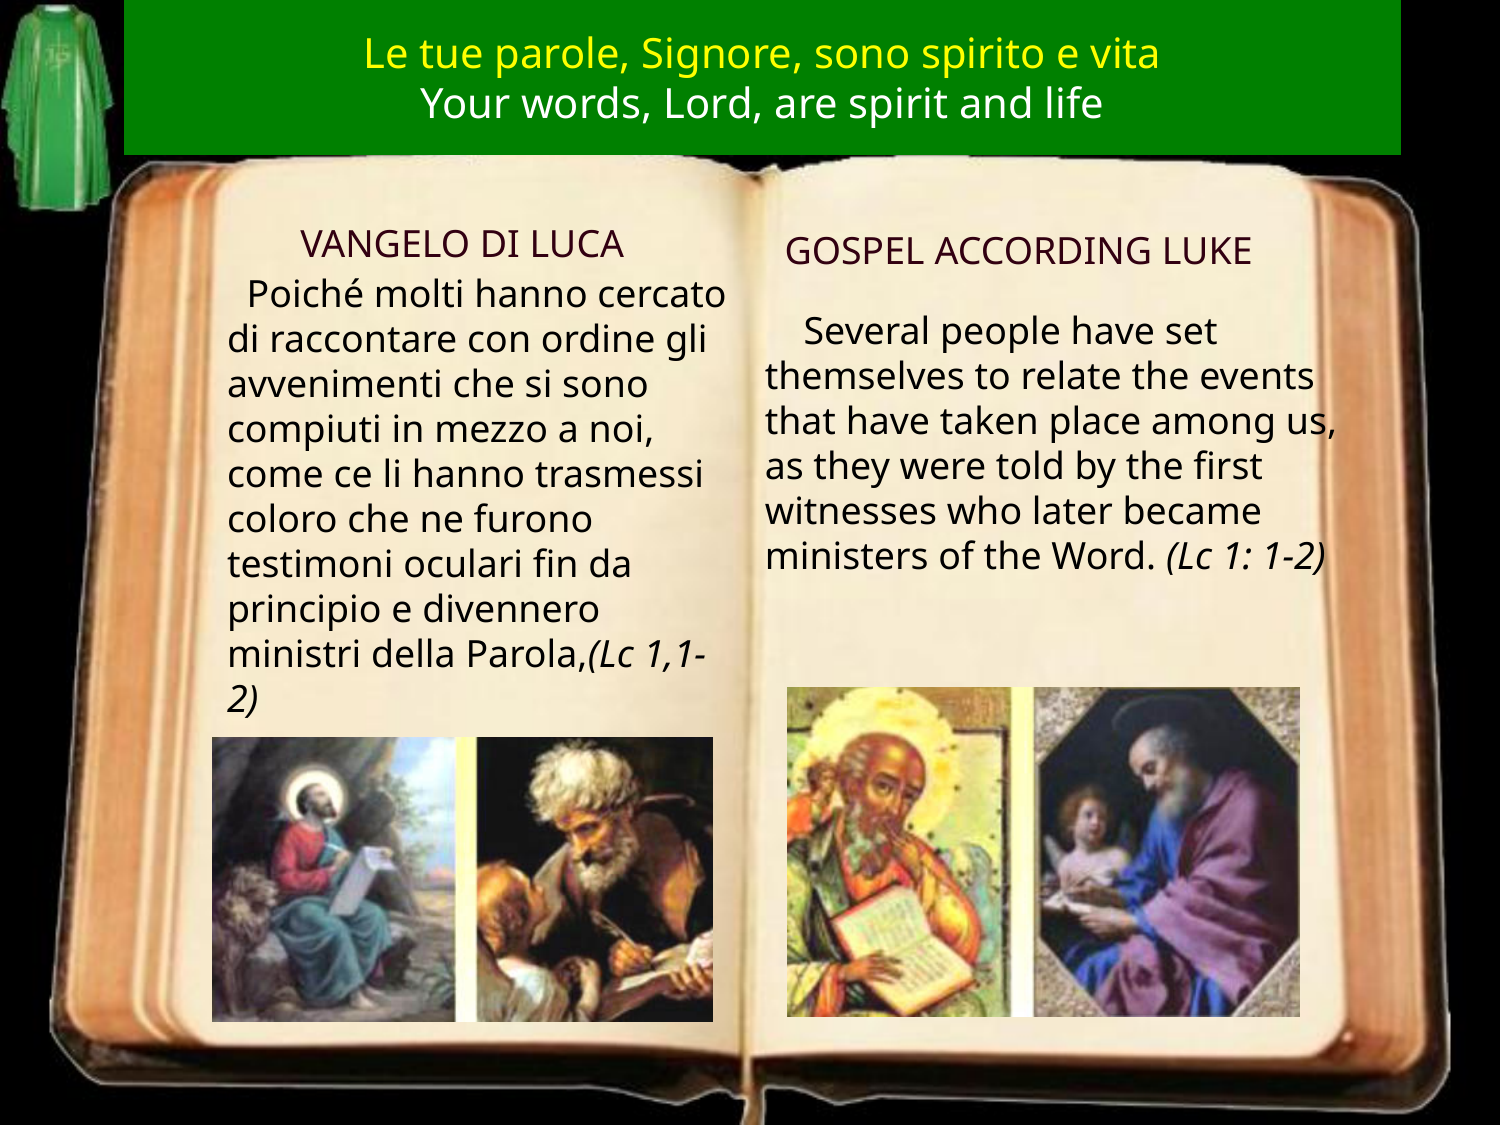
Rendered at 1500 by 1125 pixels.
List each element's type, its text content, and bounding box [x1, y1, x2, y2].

text_box Several people have set themselves to relate the events that have taken place among us, as they were told by the first witnesses who later became ministers of the Word. (Lc 1: 1-2) [749, 299, 1363, 585]
picture [0, 0, 1500, 1125]
text_box Poiché molti hanno cercato di raccontare con ordine gli avvenimenti che si sono compiuti in mezzo a noi, come ce li hanno trasmessi coloro che ne furono testimoni oculari fin da principio e divennero ministri della Parola,(Lc 1,1-2) [212, 262, 750, 728]
text_box Le tue parole, Signore, sono spirito e vita Your words, Lord, are spirit and life [124, 0, 1400, 155]
text_box VANGELO DI LUCA [162, 212, 763, 273]
title GOSPEL ACCORDING LUKE [750, 224, 1413, 275]
